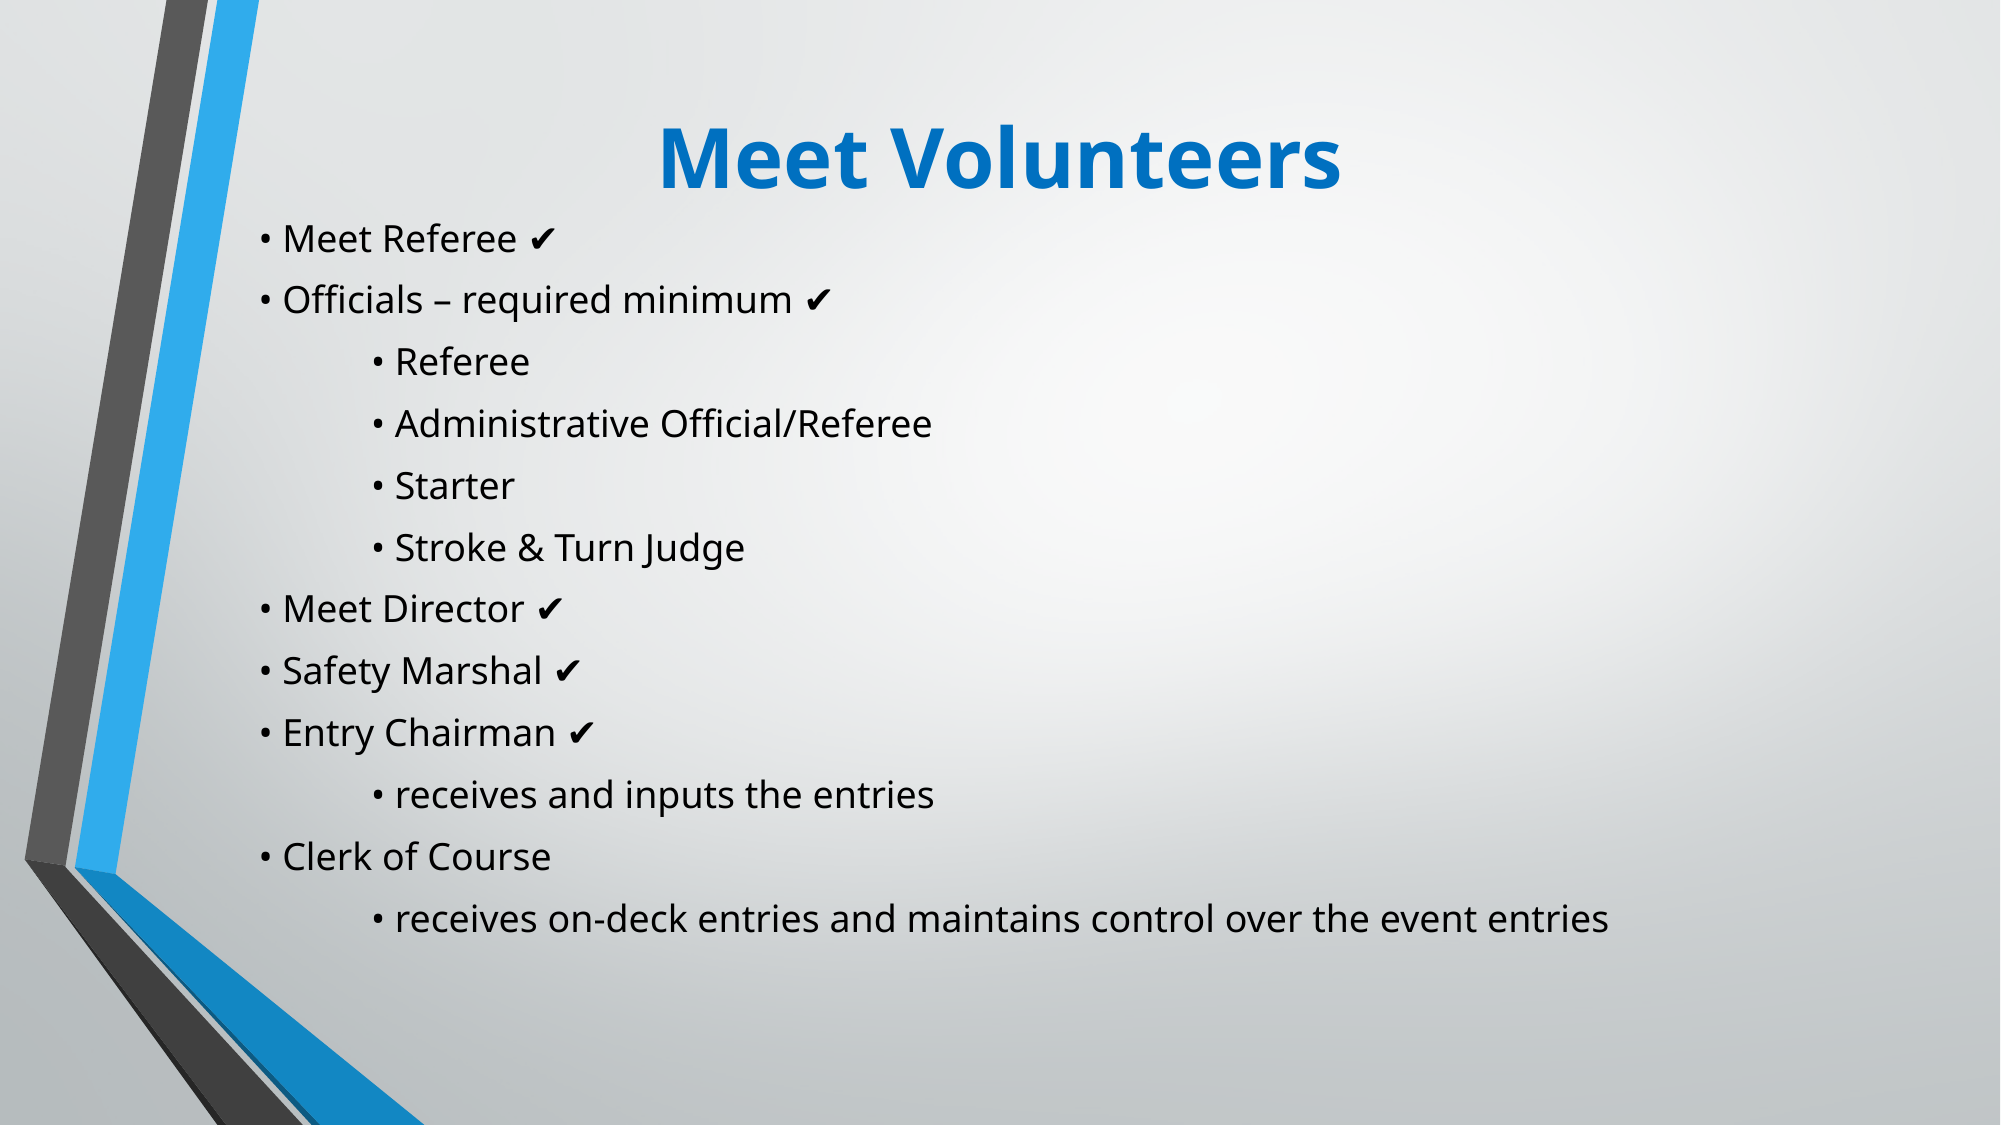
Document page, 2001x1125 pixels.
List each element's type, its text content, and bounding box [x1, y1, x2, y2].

title Meet Volunteers [137, 46, 1863, 264]
list • Meet Referee ✔ • Officials – required minimum ✔ • Referee • Administrative Official/Referee • Starter • Stroke & Turn Judge • Meet Director ✔ • Safety Marshal ✔ • Entry Chairman ✔ • receives and inputs the entries • Clerk of Course • receives on-deck entries and maintains control over the event entries [243, 204, 1887, 950]
